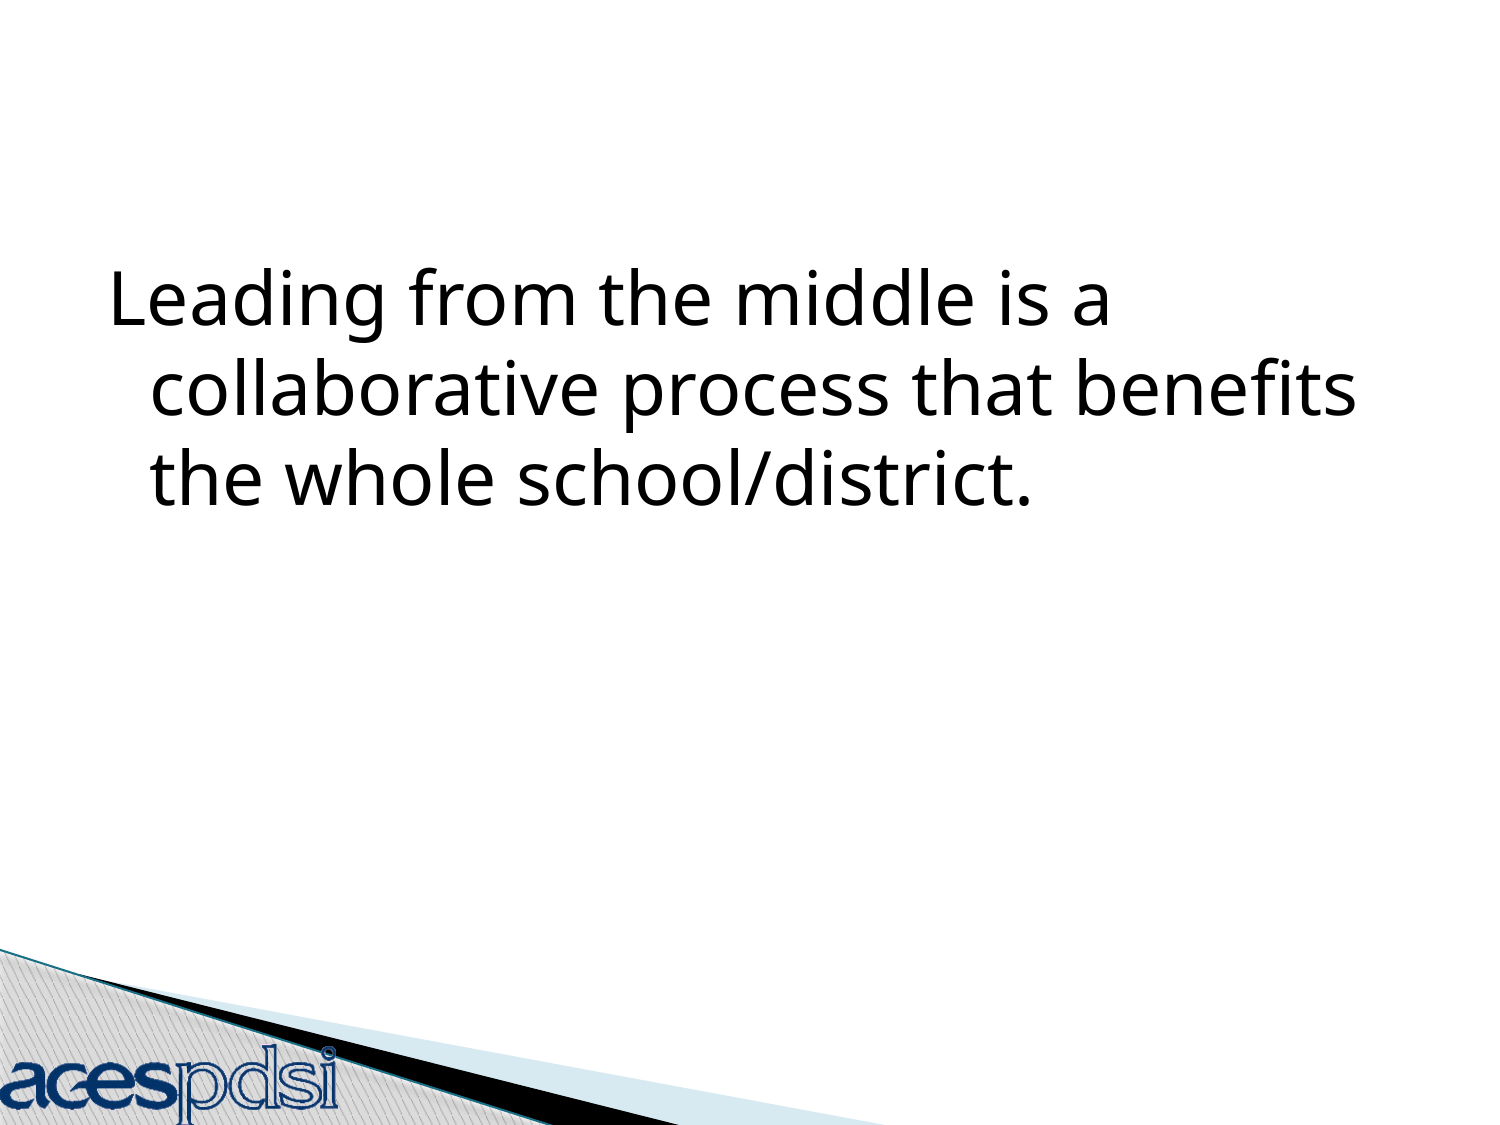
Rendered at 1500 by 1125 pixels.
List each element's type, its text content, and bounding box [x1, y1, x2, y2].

list Leading from the middle is a collaborative process that benefits the whole school/district. [75, 243, 1425, 986]
picture [0, 1044, 338, 1125]
